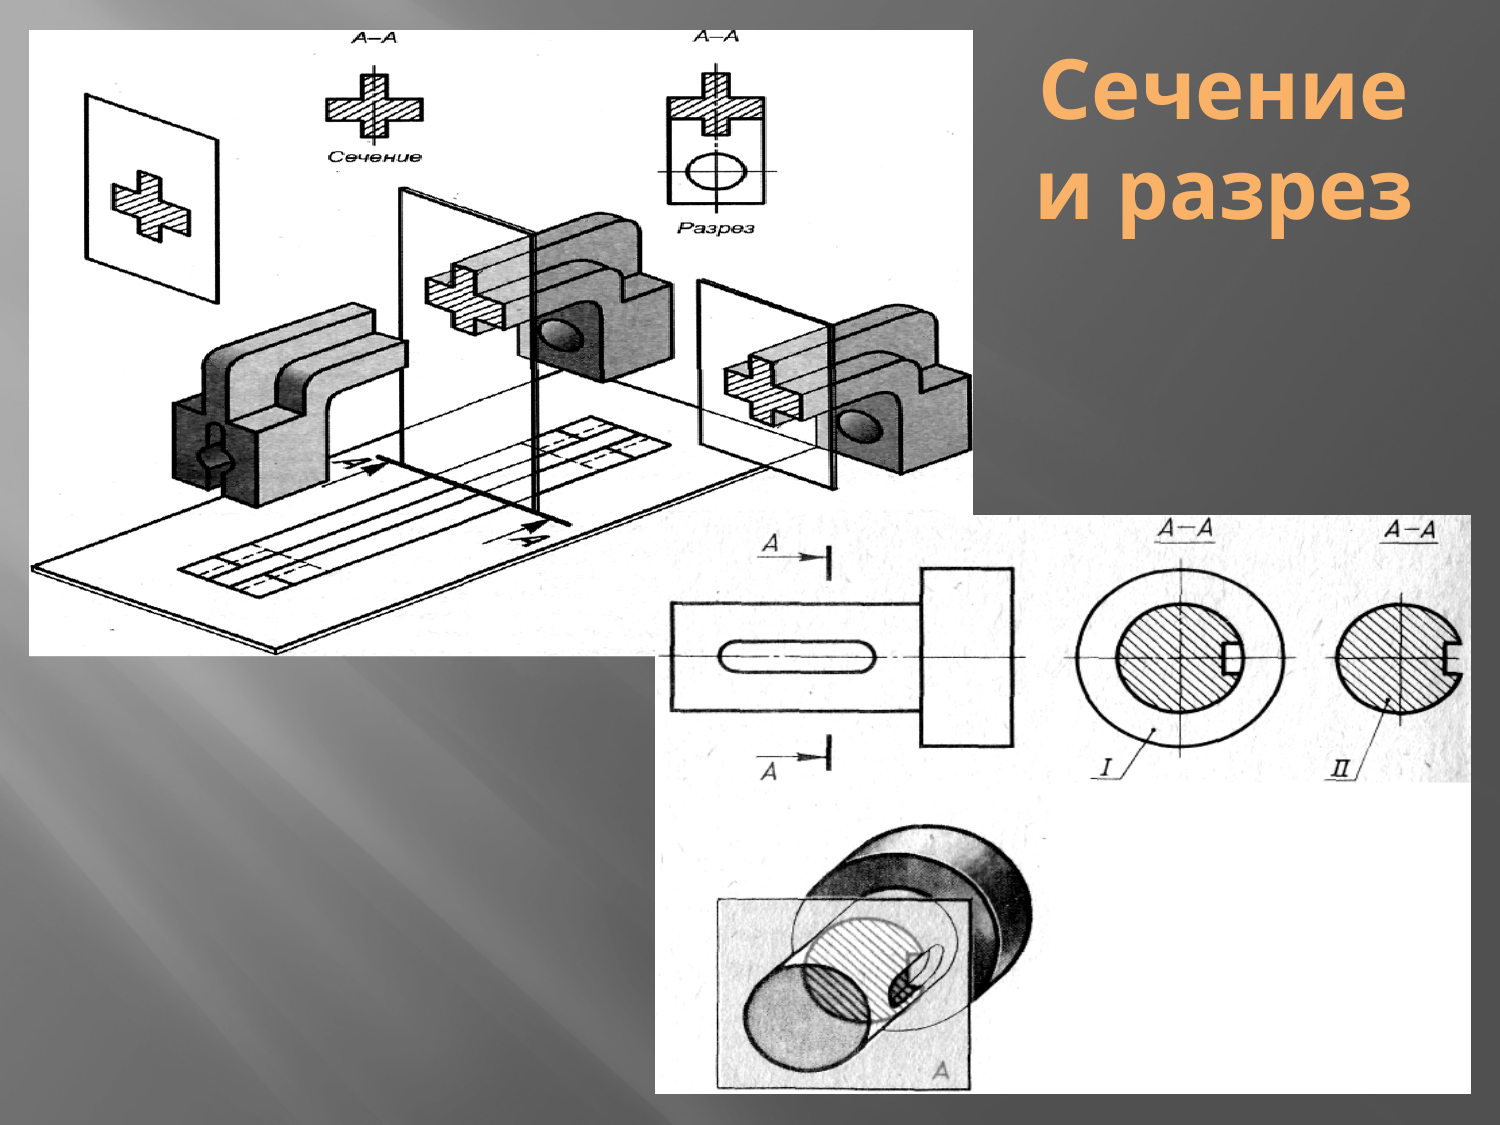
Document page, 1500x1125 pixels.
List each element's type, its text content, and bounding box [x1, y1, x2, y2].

title Сечение и разрез [1009, 42, 1439, 231]
picture [28, 30, 1472, 1094]
